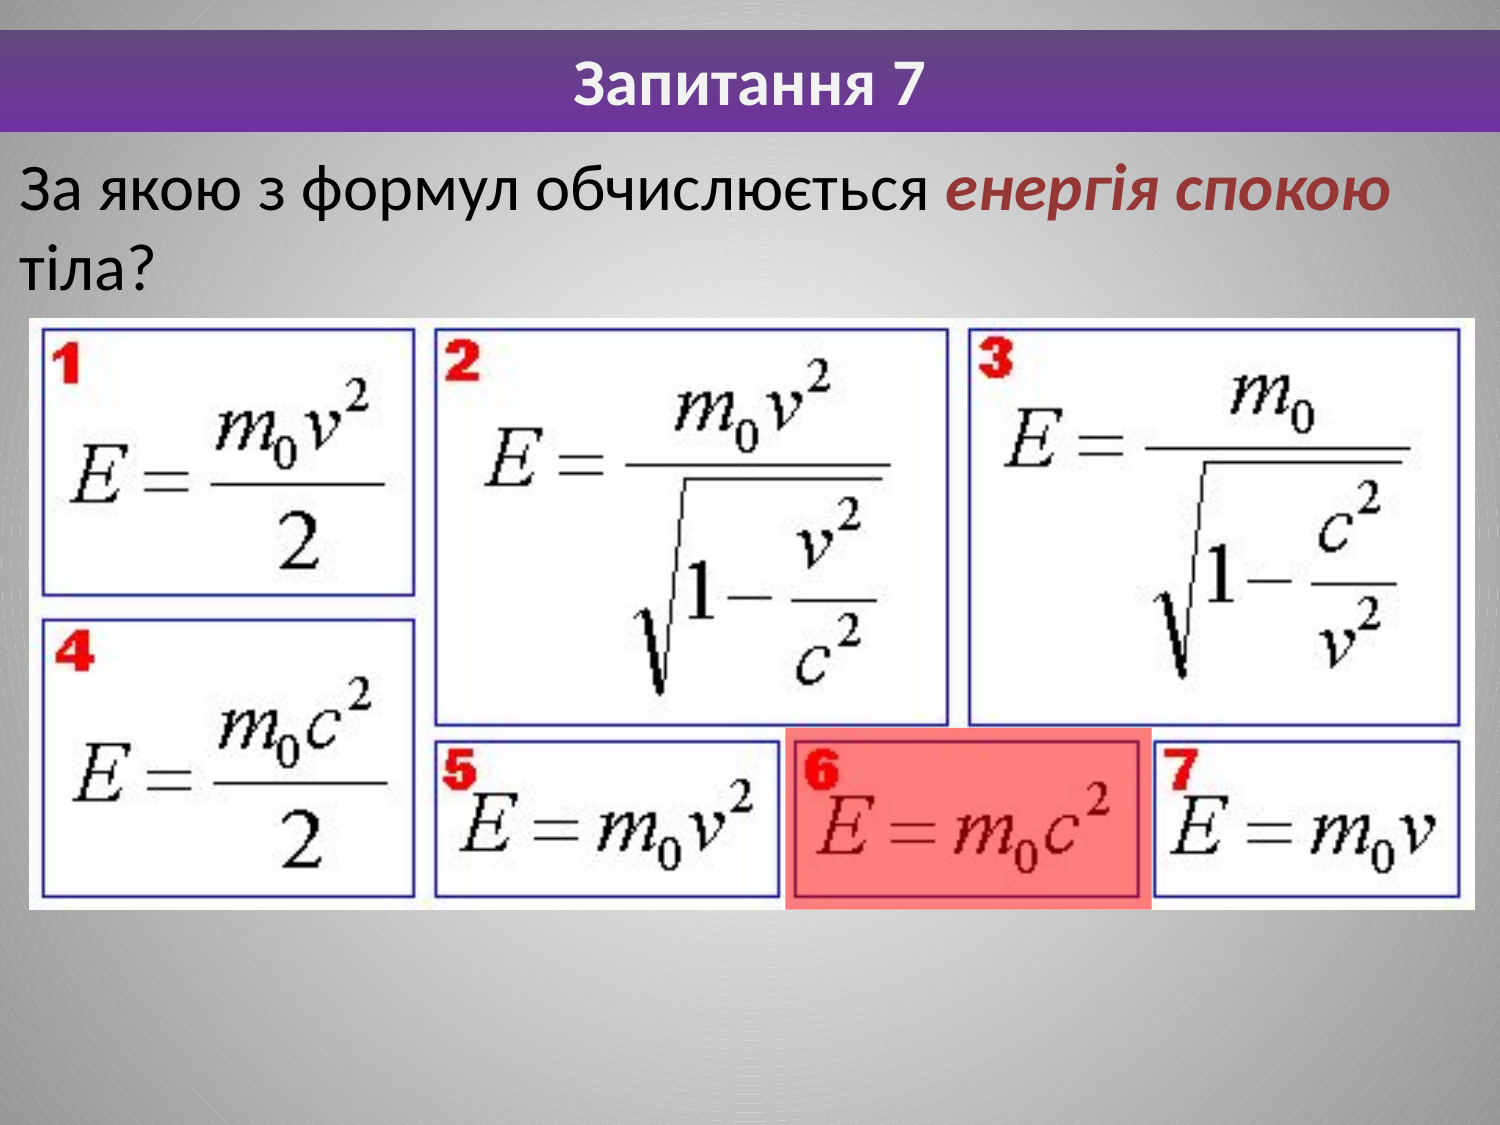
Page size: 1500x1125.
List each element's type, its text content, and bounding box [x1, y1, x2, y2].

picture [29, 318, 1475, 911]
text_box Запитання 7 [0, 30, 1500, 132]
text_box За якою з формул обчислюється енергія спокою тіла? [4, 136, 1483, 312]
